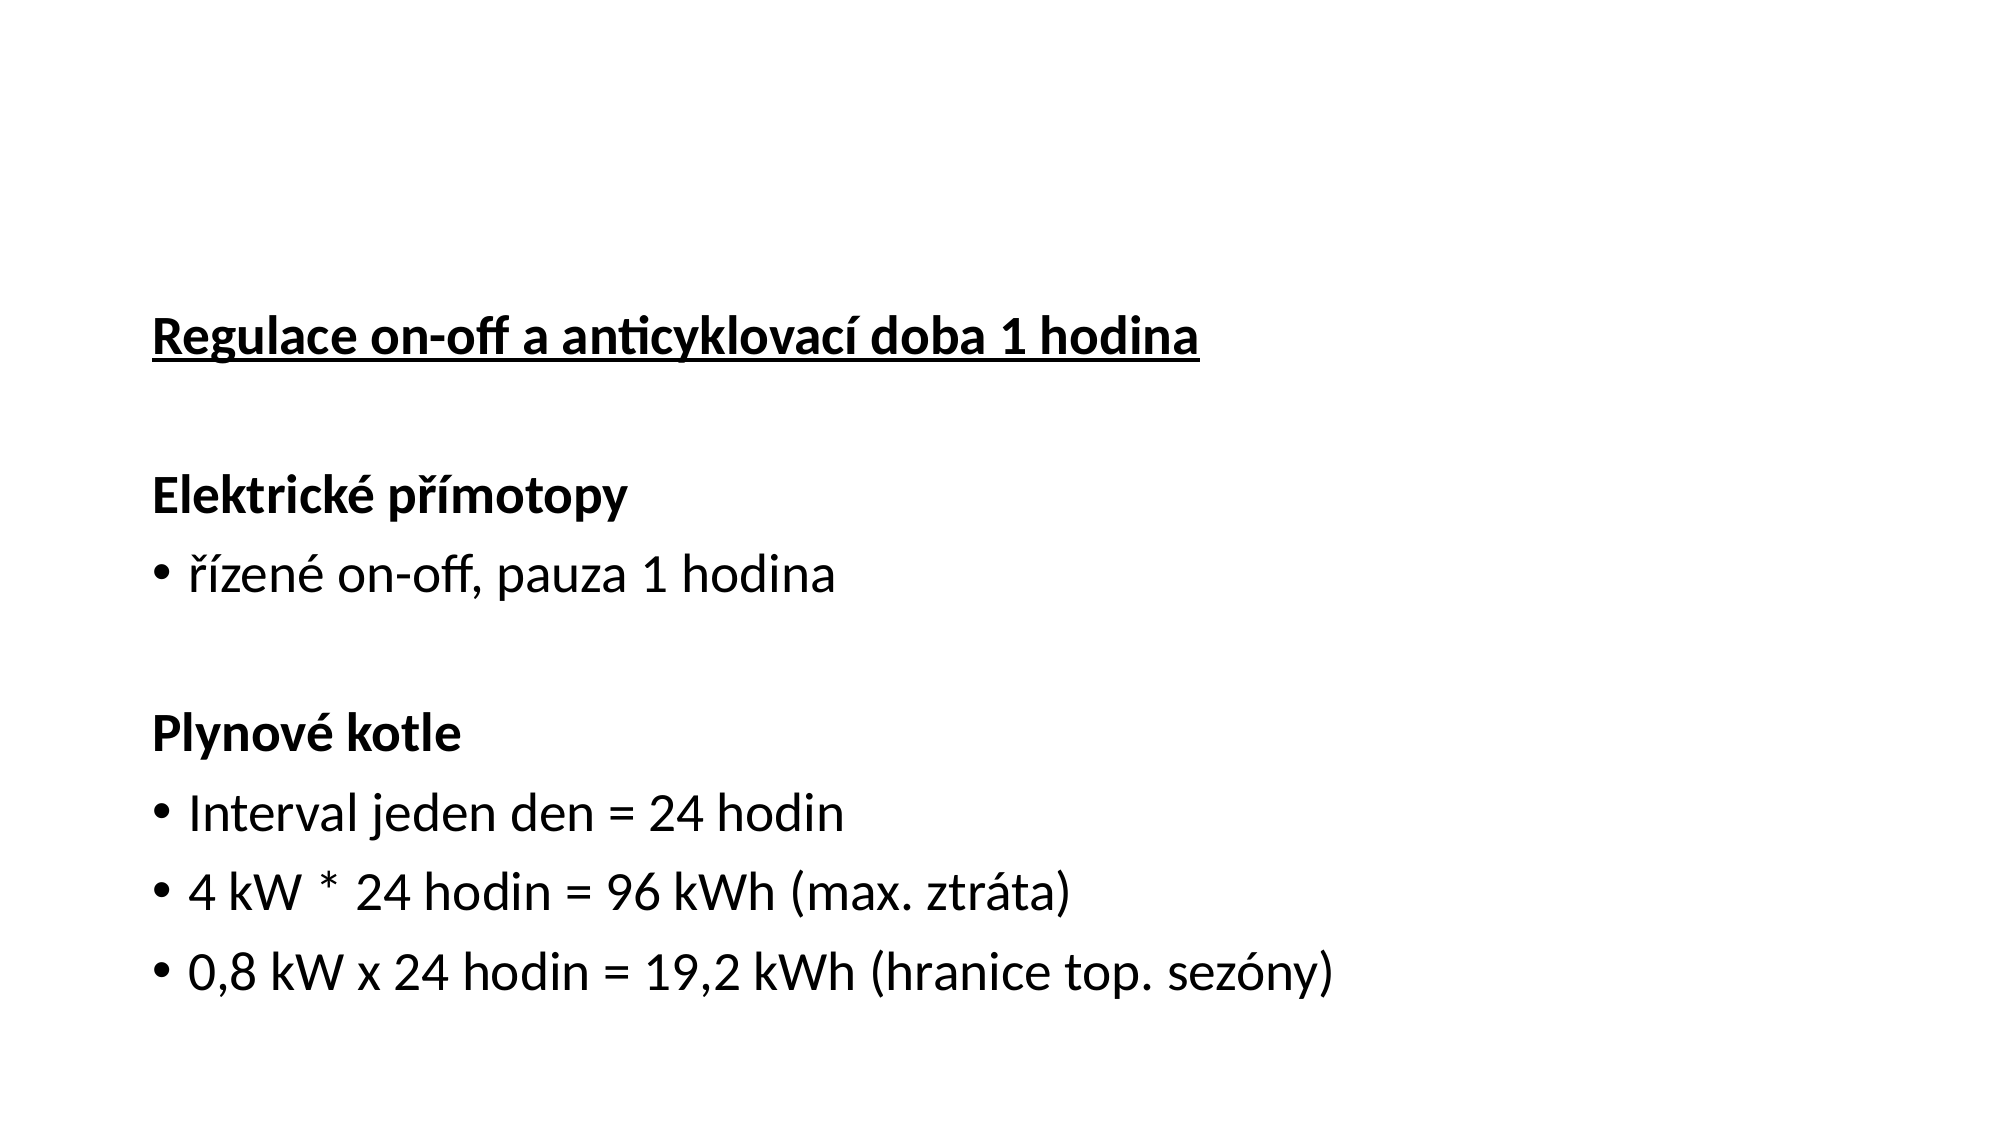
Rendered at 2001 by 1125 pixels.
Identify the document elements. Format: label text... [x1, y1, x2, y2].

list Regulace on-off a anticyklovací doba 1 hodina Elektrické přímotopy řízené on-off, pauza 1 hodina Plynové kotle Interval jeden den = 24 hodin 4 kW * 24 hodin = 96 kWh (max. ztráta) 0,8 kW x 24 hodin = 19,2 kWh (hranice top. sezóny) [137, 299, 1863, 1014]
